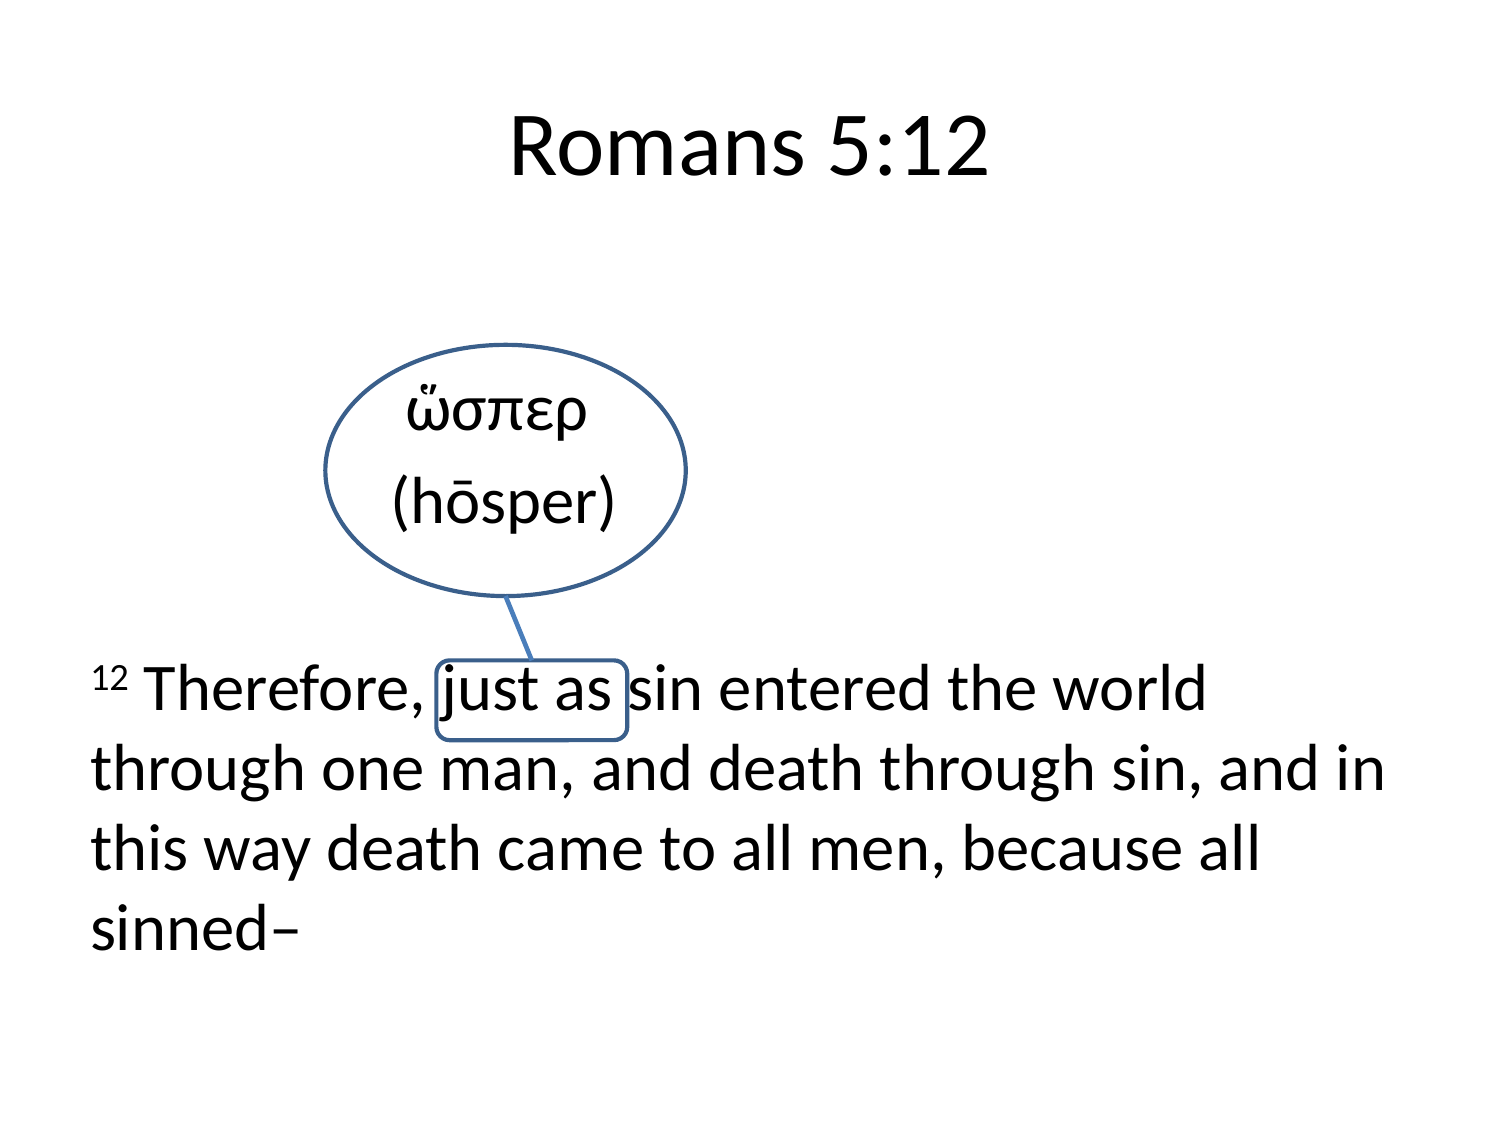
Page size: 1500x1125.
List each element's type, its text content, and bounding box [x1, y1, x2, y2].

title Romans 5:12 [75, 45, 1425, 233]
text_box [505, 595, 532, 661]
text_box [434, 658, 630, 743]
text_box [323, 342, 688, 599]
list ὥσπερ (hōsper) 12 Therefore, just as sin entered the world through one man, and death through sin, and in this way death came to all men, because all sinned– [75, 262, 1425, 1005]
